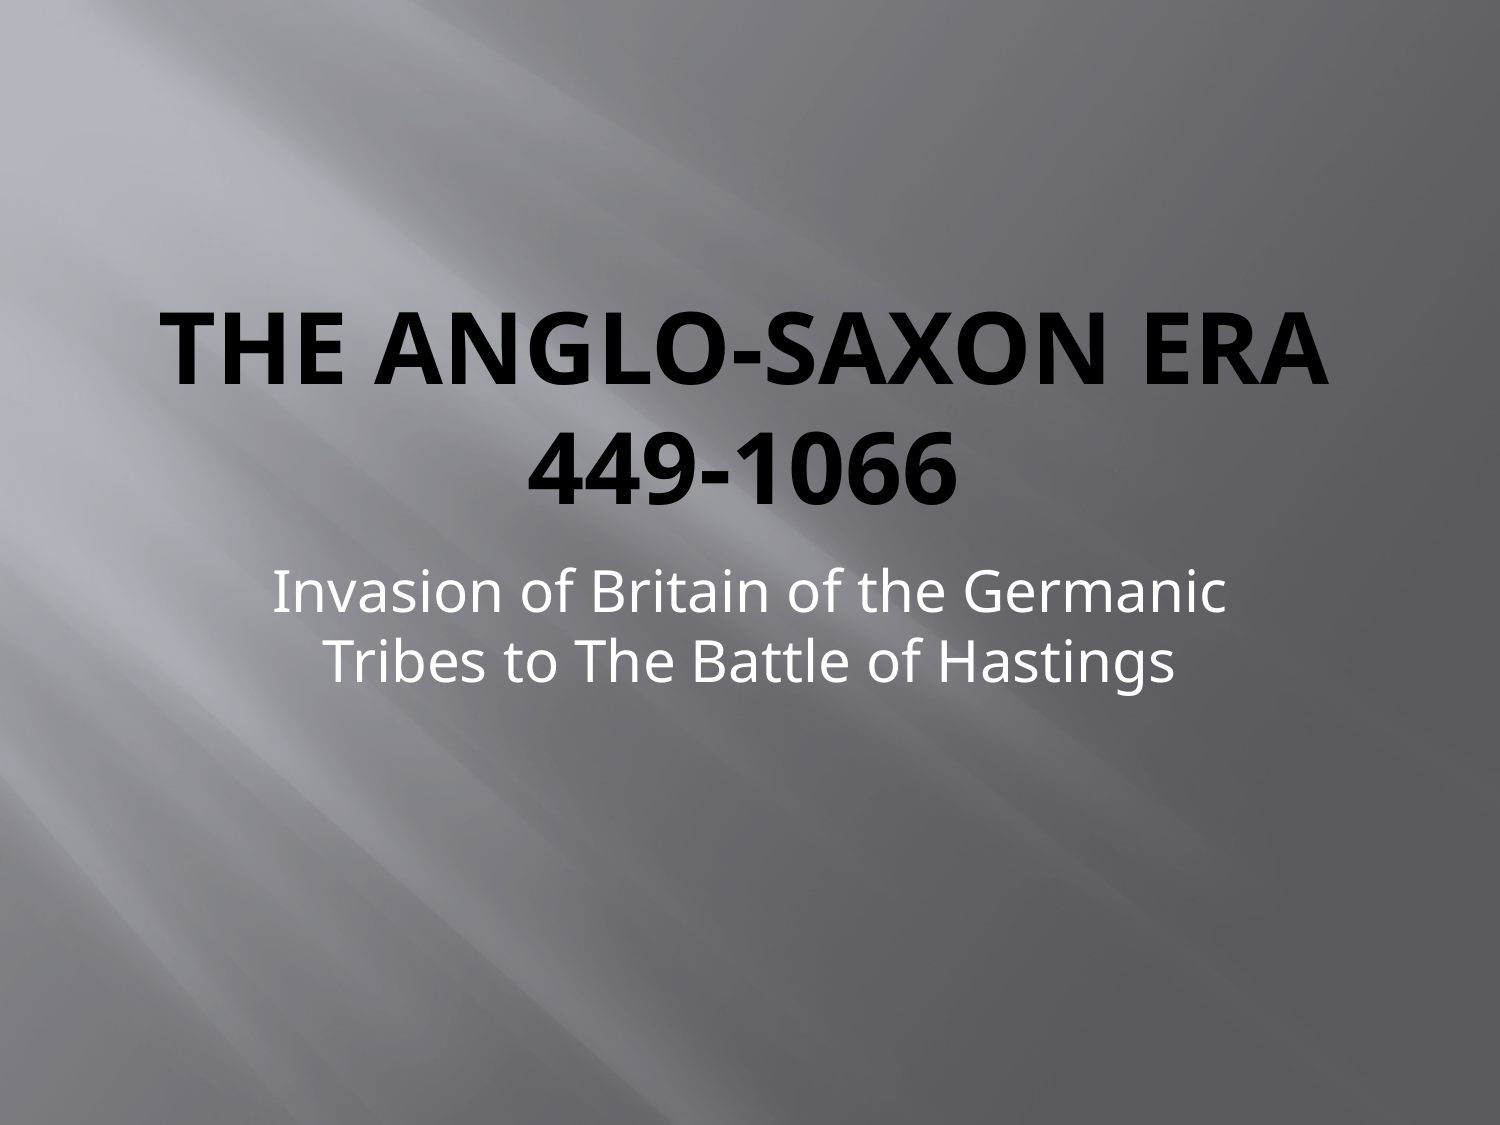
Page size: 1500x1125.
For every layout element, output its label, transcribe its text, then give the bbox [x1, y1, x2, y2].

subtitle Invasion of Britain of the Germanic Tribes to The Battle of Hastings [225, 546, 1275, 834]
title The anglo-saxon era 449-1066 [69, 224, 1420, 525]
